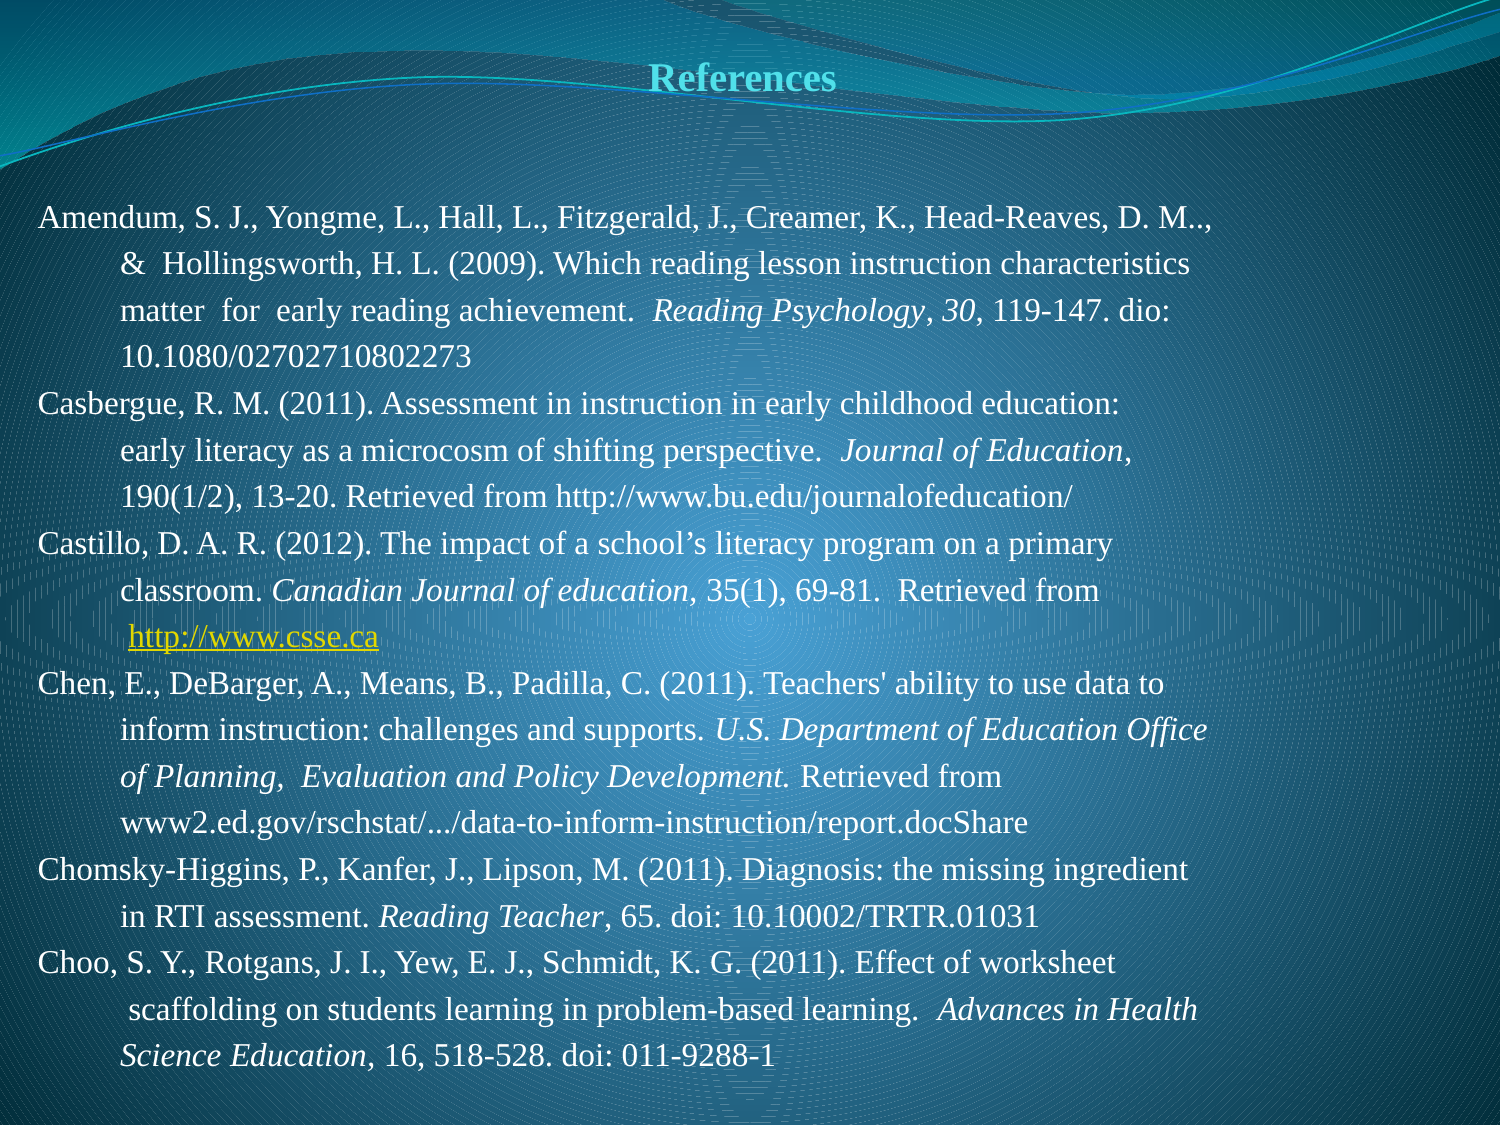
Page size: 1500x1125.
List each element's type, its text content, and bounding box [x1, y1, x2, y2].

title References [100, 50, 1388, 100]
subtitle Amendum, S. J., Yongme, L., Hall, L., Fitzgerald, J., Creamer, K., Head-Reaves, D. M.., & Hollingsworth, H. L. (2009). Which reading lesson instruction characteristics matter for early reading achievement. Reading Psychology, 30, 119-147. dio: 10.1080/02702710802273 Casbergue, R. M. (2011). Assessment in instruction in early childhood education: early literacy as a microcosm of shifting perspective. Journal of Education, 190(1/2), 13-20. Retrieved from http://www.bu.edu/journalofeducation/ Castillo, D. A. R. (2012). The impact of a school’s literacy program on a primary classroom. Canadian Journal of education, 35(1), 69-81. Retrieved from http://www.csse.ca Chen, E., DeBarger, A., Means, B., Padilla, C. (2011). Teachers' ability to use data to inform instruction: challenges and supports. U.S. Department of Education Office of Planning, Evaluation and Policy Development. Retrieved from www2.ed.gov/rschstat/.../data-to-inform-instruction/report.docShare Chomsky-Higgins, P., Kanfer, J., Lipson, M. (2011). Diagnosis: the missing ingredient in RTI assessment. Reading Teacher, 65. doi: 10.10002/TRTR.01031 Choo, S. Y., Rotgans, J. I., Yew, E. J., Schmidt, K. G. (2011). Effect of worksheet scaffolding on students learning in problem-based learning. Advances in Health Science Education, 16, 518-528. doi: 011-9288-1 [37, 187, 1463, 1100]
